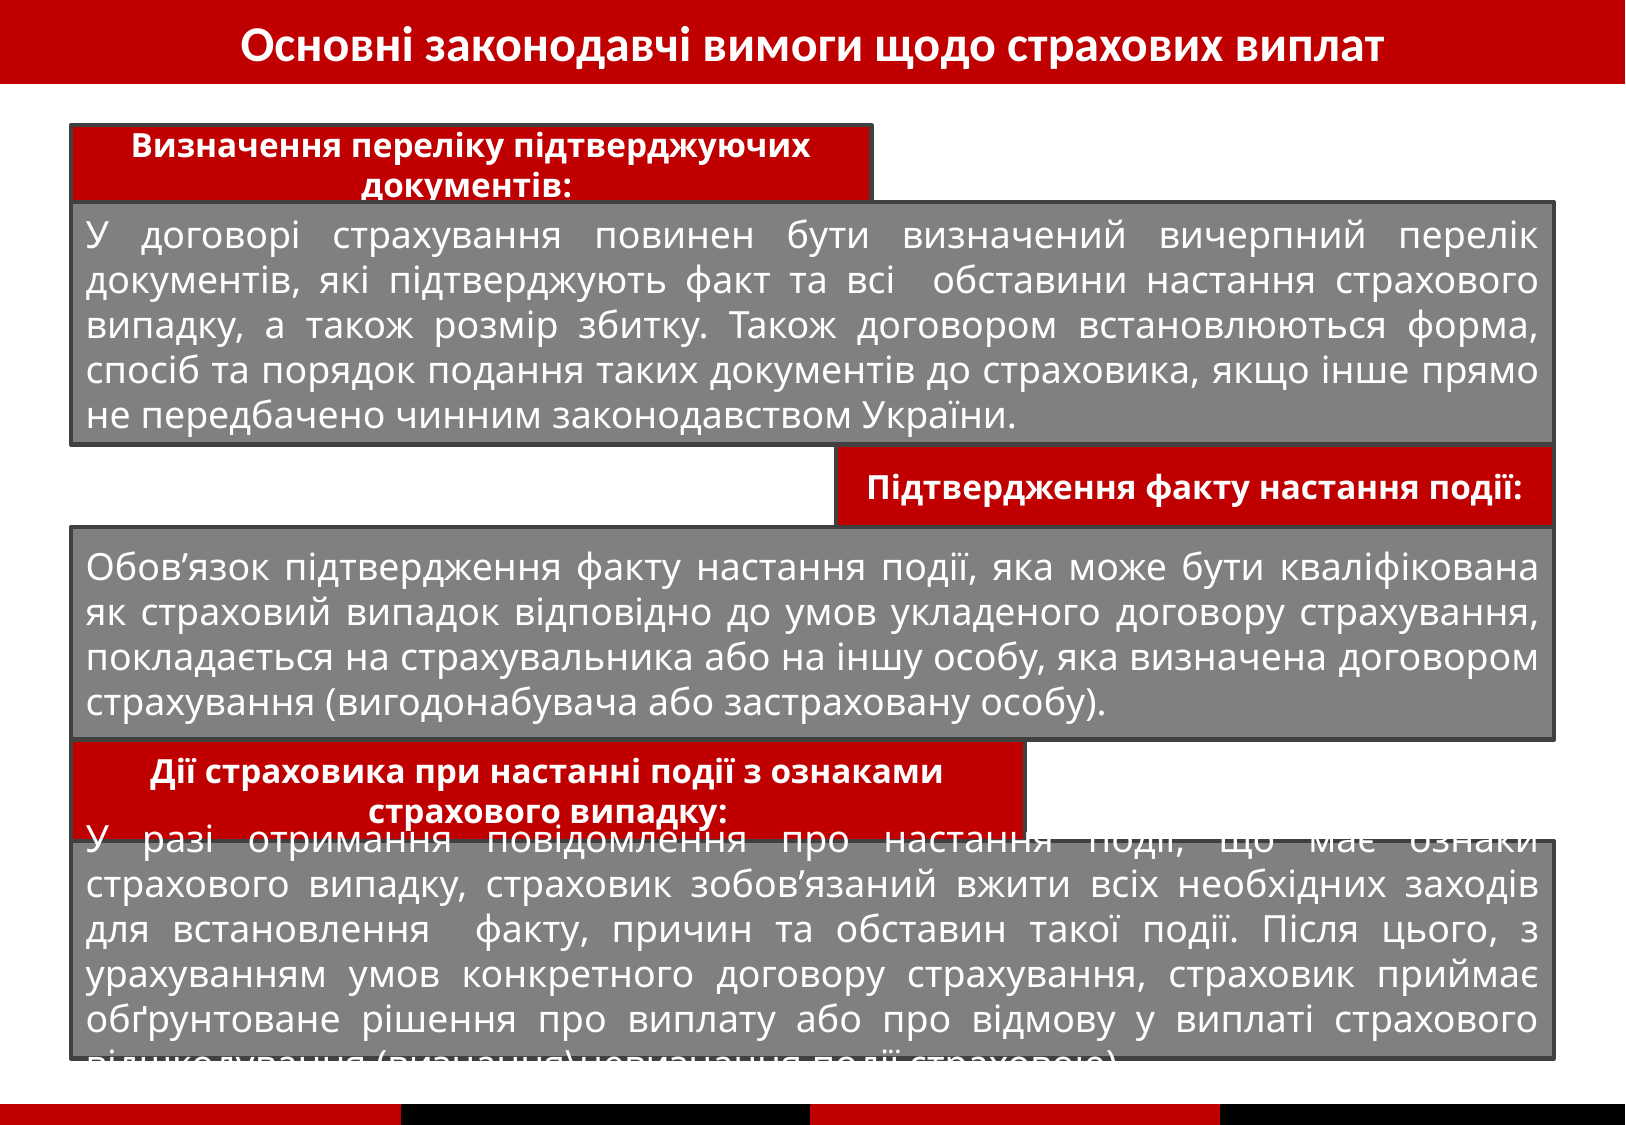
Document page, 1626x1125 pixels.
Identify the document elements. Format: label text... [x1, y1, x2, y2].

text_box У договорі страхування повинен бути визначений вичерпний перелік документів, які підтверджують факт та всі обставини настання страхового випадку, а також розмір збитку. Також договором встановлюються форма, спосіб та порядок подання таких документів до страховика, якщо інше прямо не передбачено чинним законодавством України. [69, 200, 1556, 447]
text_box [0, 1105, 1625, 1125]
text_box У разі отримання повідомлення про настання події, що має ознаки страхового випадку, страховик зобов’язаний вжити всіх необхідних заходів для встановлення факту, причин та обставин такої події. Після цього, з урахуванням умов конкретного договору страхування, страховик приймає обґрунтоване рішення про виплату або про відмову у виплаті страхового відшкодування (визнання\невизнання події страховою) [69, 839, 1556, 1061]
text_box Підтвердження факту настання події: [834, 442, 1556, 525]
text_box Визначення переліку підтверджуючих документів: [69, 123, 874, 200]
text_box Обов’язок підтвердження факту настання події, яка може бути кваліфікована як страховий випадок відповідно до умов укладеного договору страхування, покладається на страхувальника або на іншу особу, яка визначена договором страхування (вигодонабувача або застраховану особу). [69, 525, 1556, 742]
text_box Дії страховика при настанні події з ознаками страхового випадку: [69, 738, 1027, 839]
text_box Основні законодавчі вимоги щодо страхових виплат [0, 0, 1625, 84]
